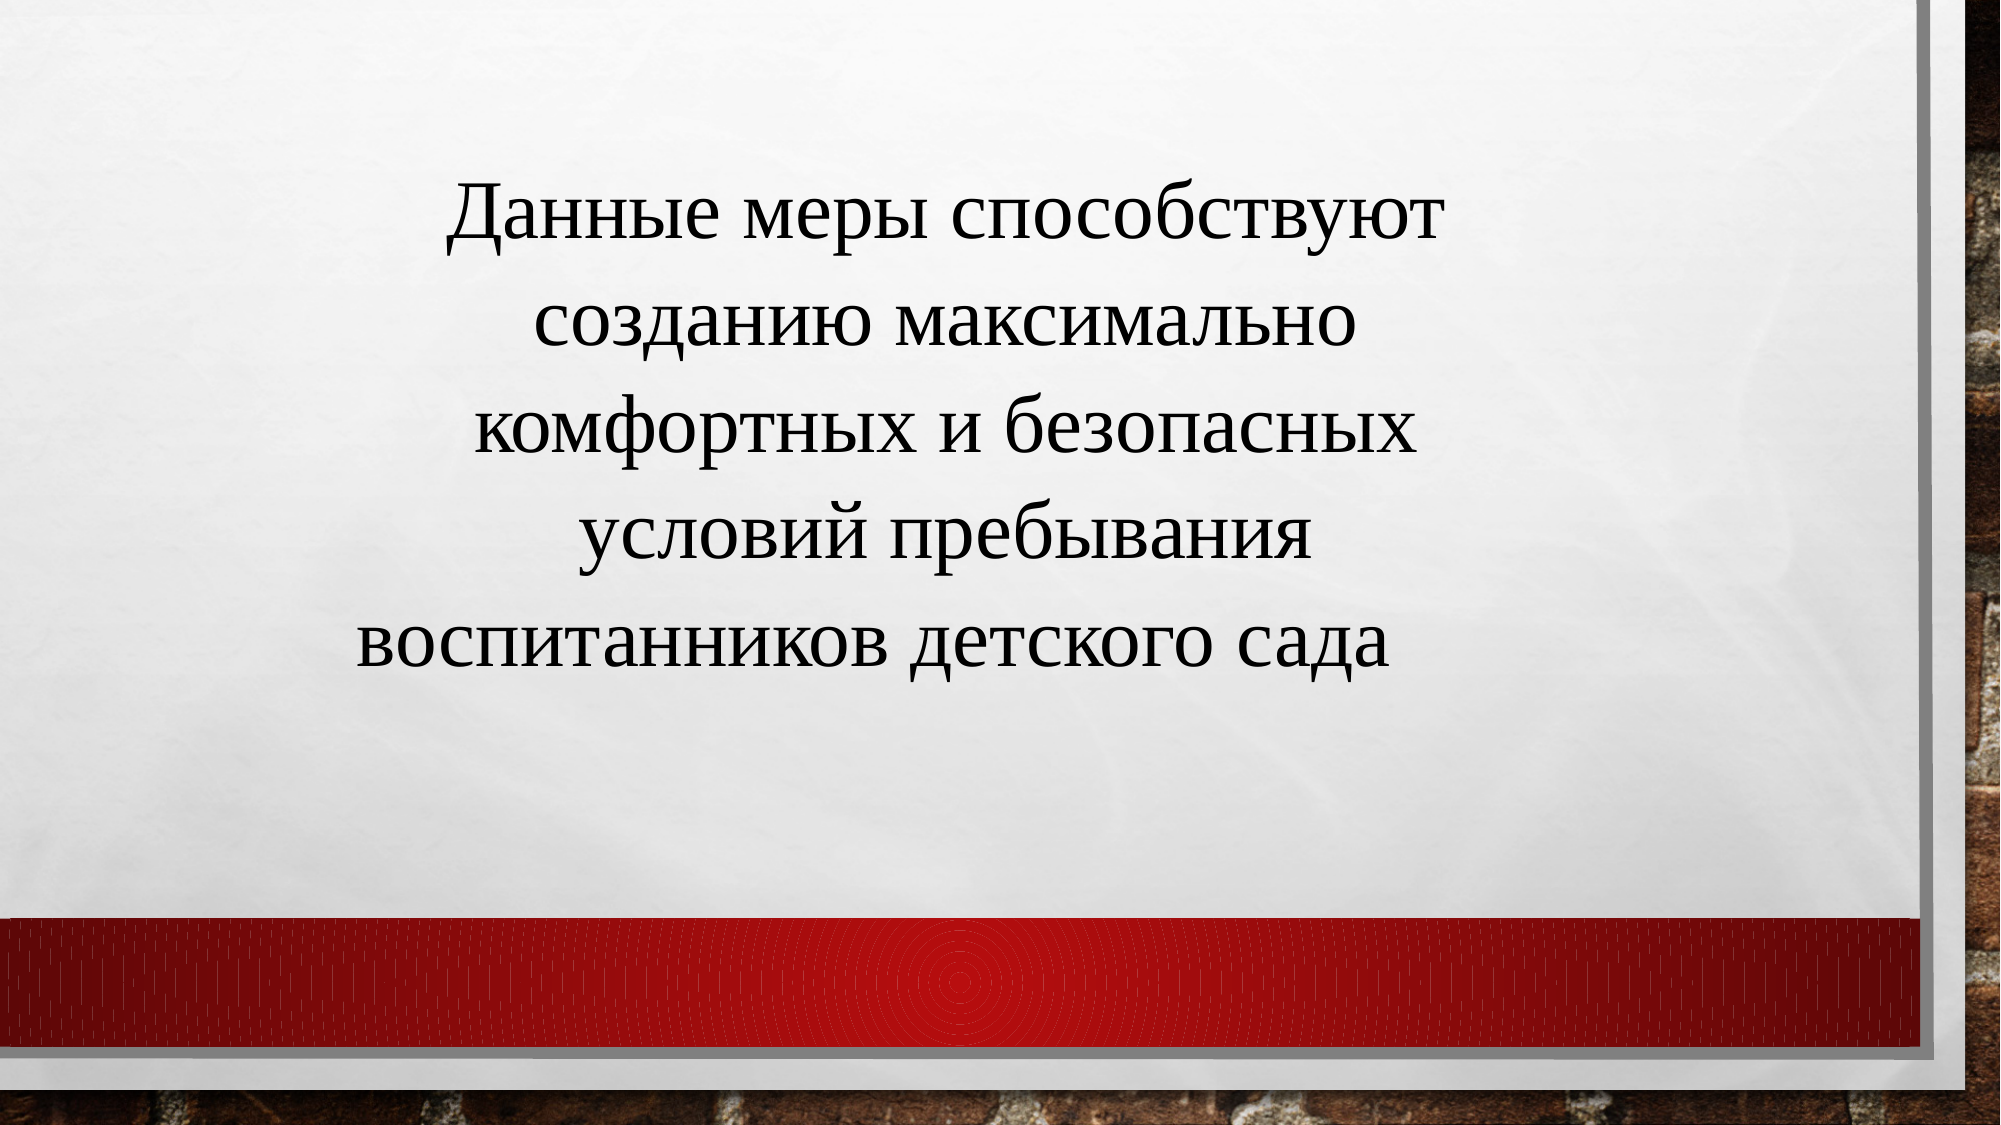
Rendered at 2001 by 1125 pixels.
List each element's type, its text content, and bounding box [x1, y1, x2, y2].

text_box Данные меры способствуют созданию максимально комфортных и безопасных условий пребывания воспитанников детского сада [306, 140, 1587, 690]
picture [0, 0, 2000, 1125]
